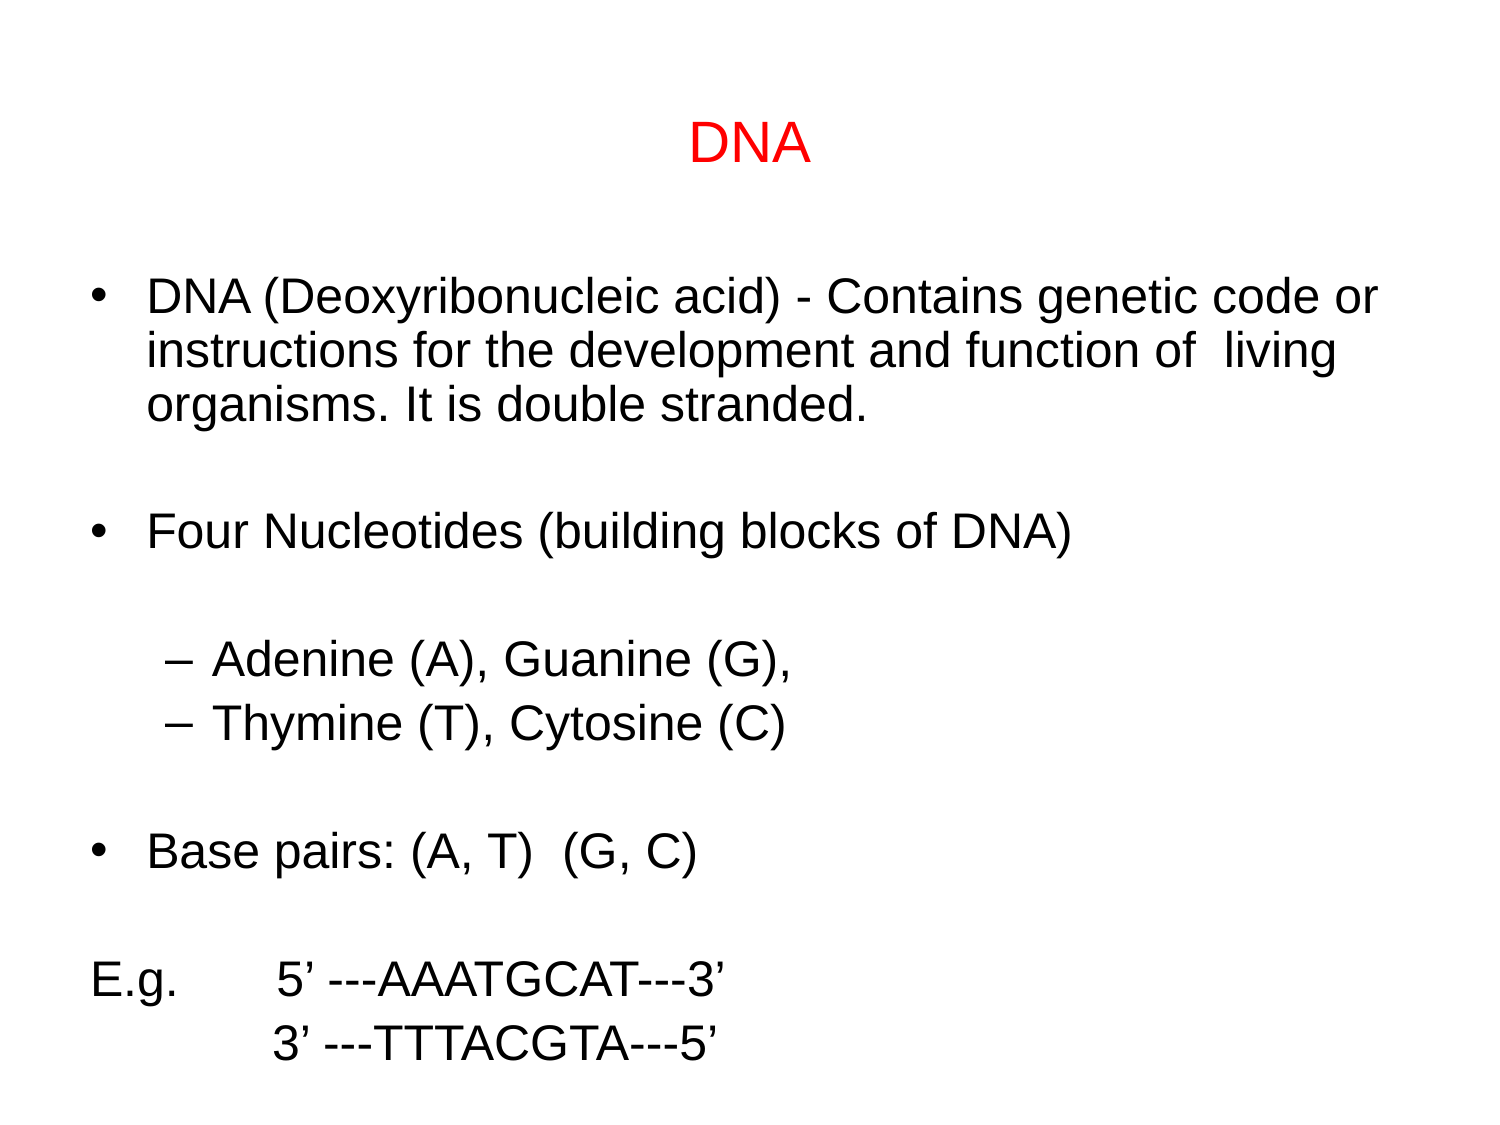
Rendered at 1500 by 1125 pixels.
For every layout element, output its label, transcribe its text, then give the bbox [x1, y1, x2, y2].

title DNA [75, 45, 1425, 233]
list DNA (Deoxyribonucleic acid) - Contains genetic code or instructions for the development and function of living organisms. It is double stranded. Four Nucleotides (building blocks of DNA) Adenine (A), Guanine (G), Thymine (T), Cytosine (C) Base pairs: (A, T) (G, C) E.g. 5’ ---AAATGCAT---3’ 3’ ---TTTACGTA---5’ [75, 262, 1425, 1005]
